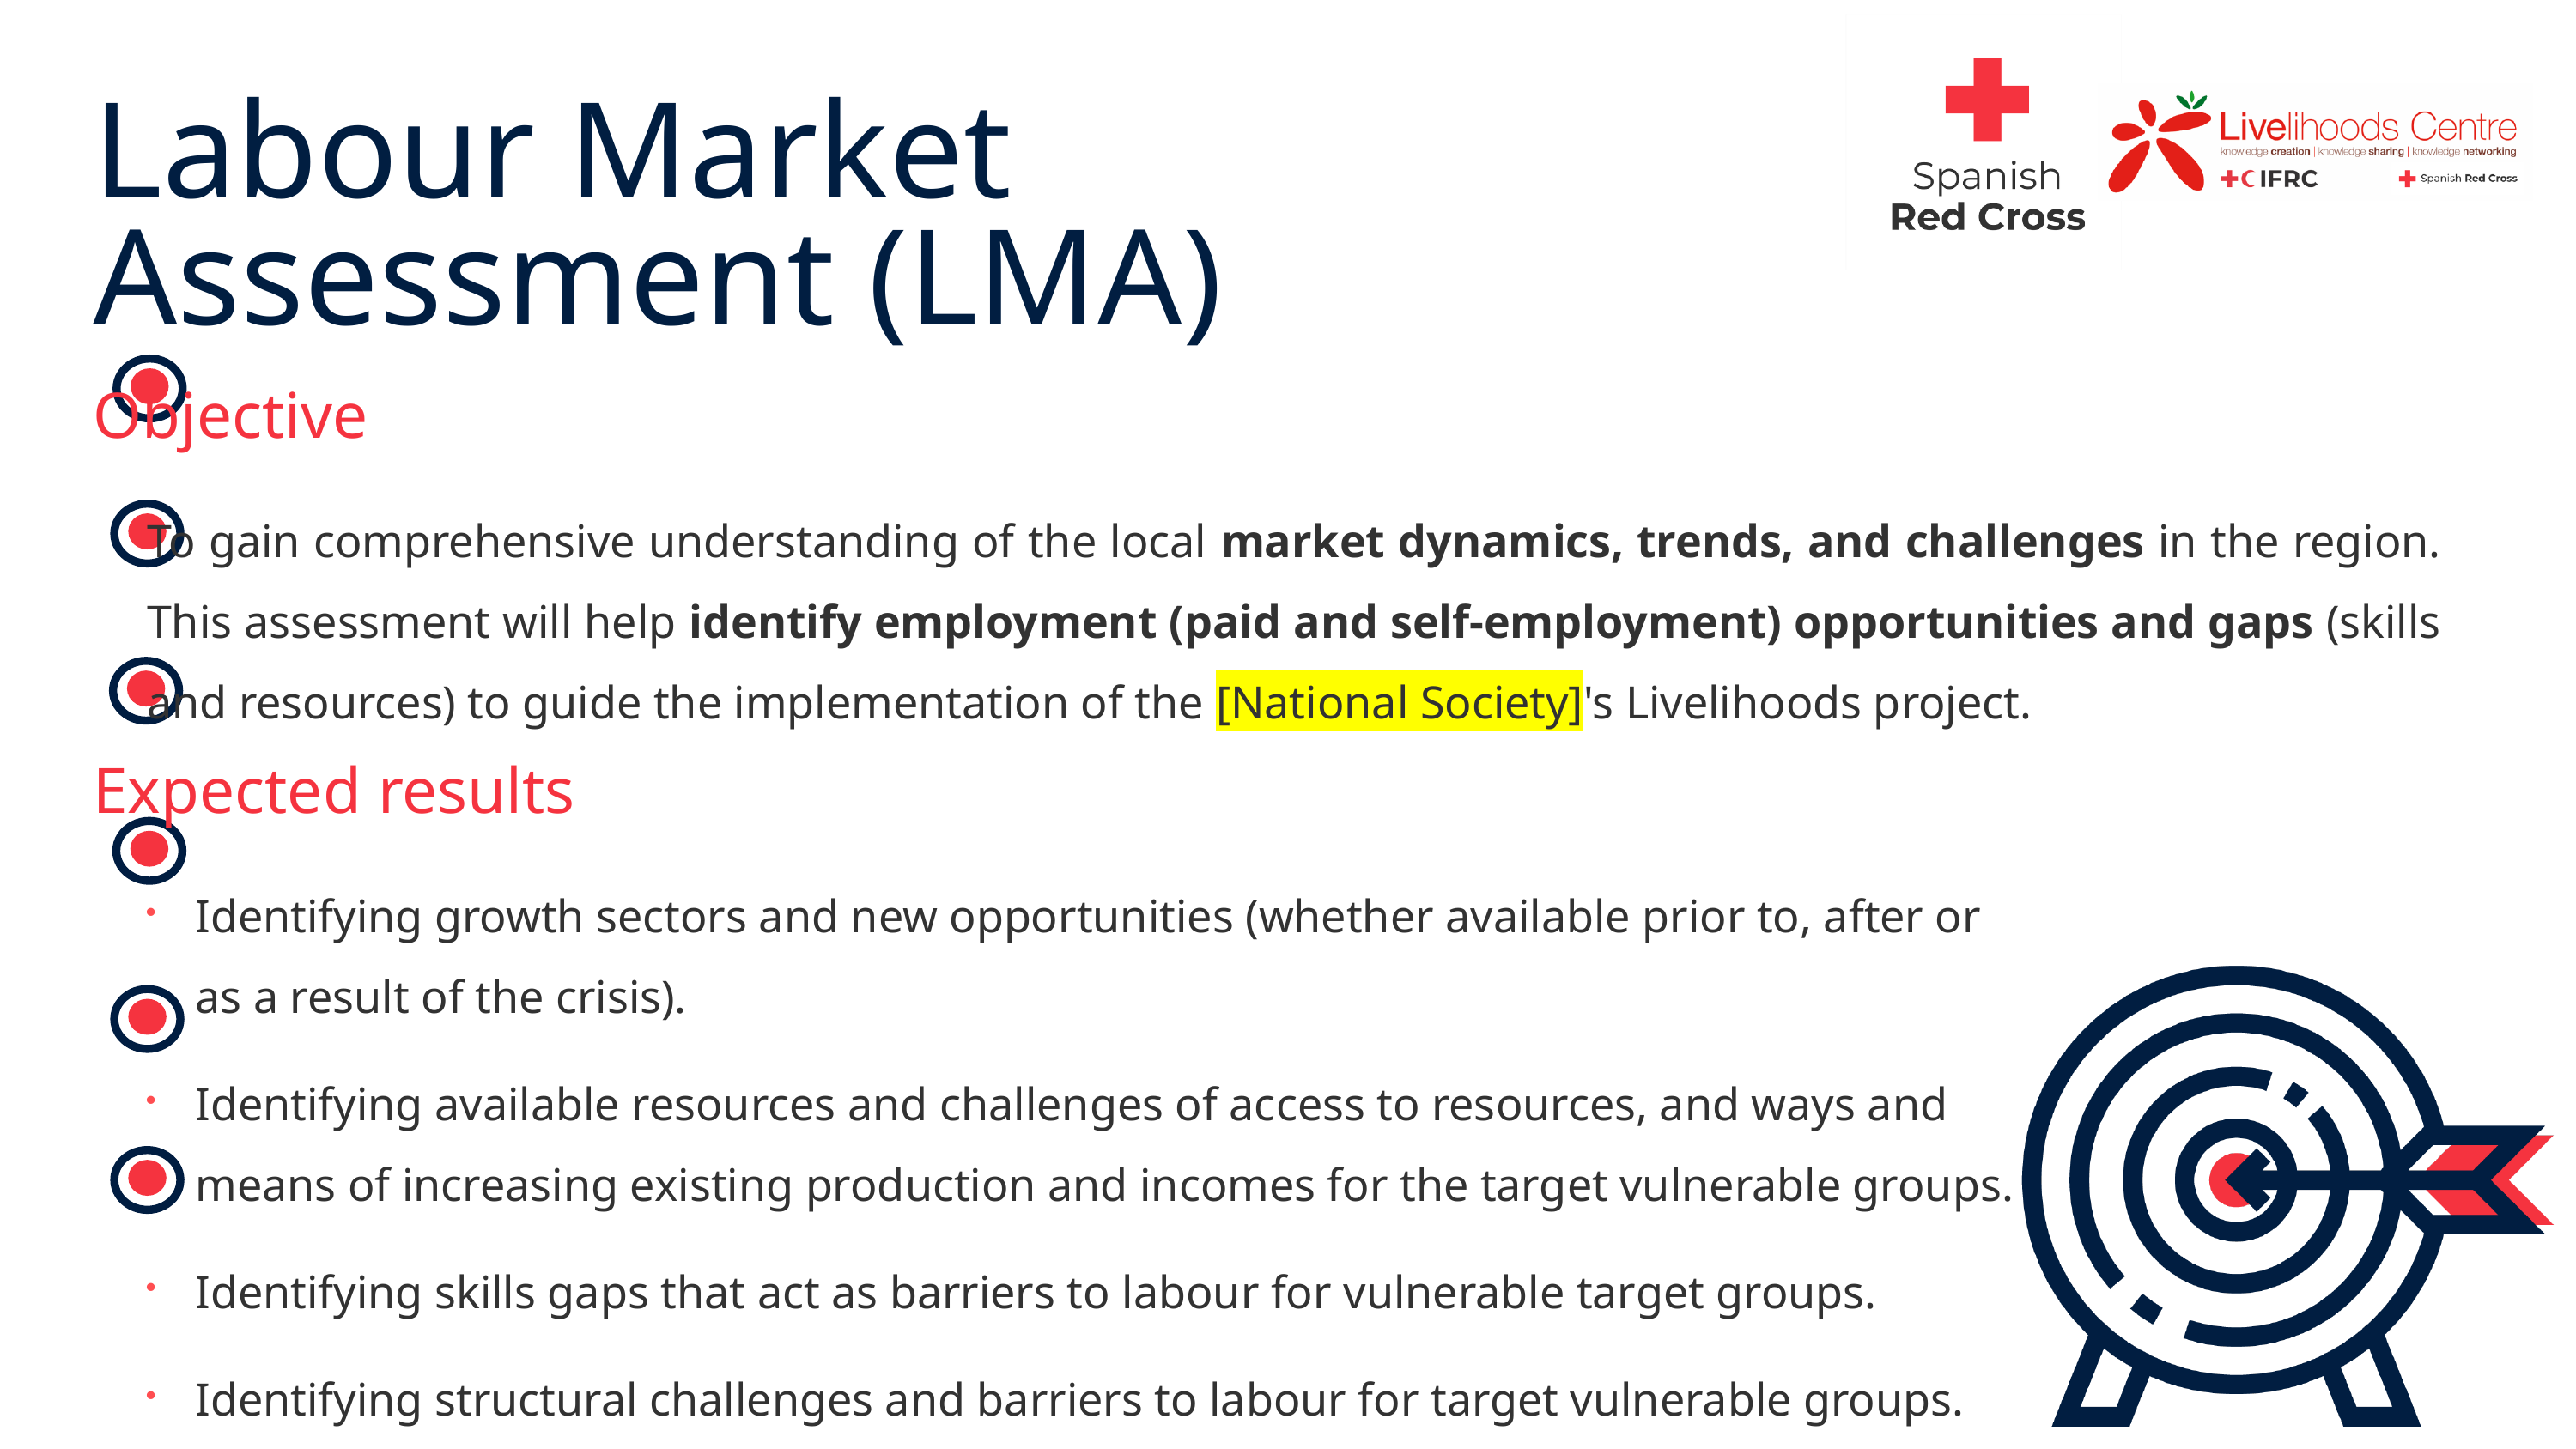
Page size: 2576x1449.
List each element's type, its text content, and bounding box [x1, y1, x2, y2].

text_box To gain comprehensive understanding of the local market dynamics, trends, and challenges in the region. This assessment will help identify employment (paid and self-employment) opportunities and gaps (skills and resources) to guide the implementation of the [National Society]'s Livelihoods project. [134, 480, 2454, 719]
text_box Identifying growth sectors and new opportunities (whether available prior to, after or as a result of the crisis). Identifying available resources and challenges of access to resources, and ways and means of increasing existing production and incomes for the target vulnerable groups. Identifying skills gaps that act as barriers to labour for vulnerable target groups. Identifying structural challenges and barriers to labour for target vulnerable groups. [134, 855, 2044, 1403]
picture [1983, 891, 2576, 1449]
list Labour Market Assessment (LMA) [86, 89, 1549, 361]
text_box Expected results [87, 759, 2044, 832]
list Objective [86, 383, 2044, 458]
picture [1844, 3, 2534, 281]
